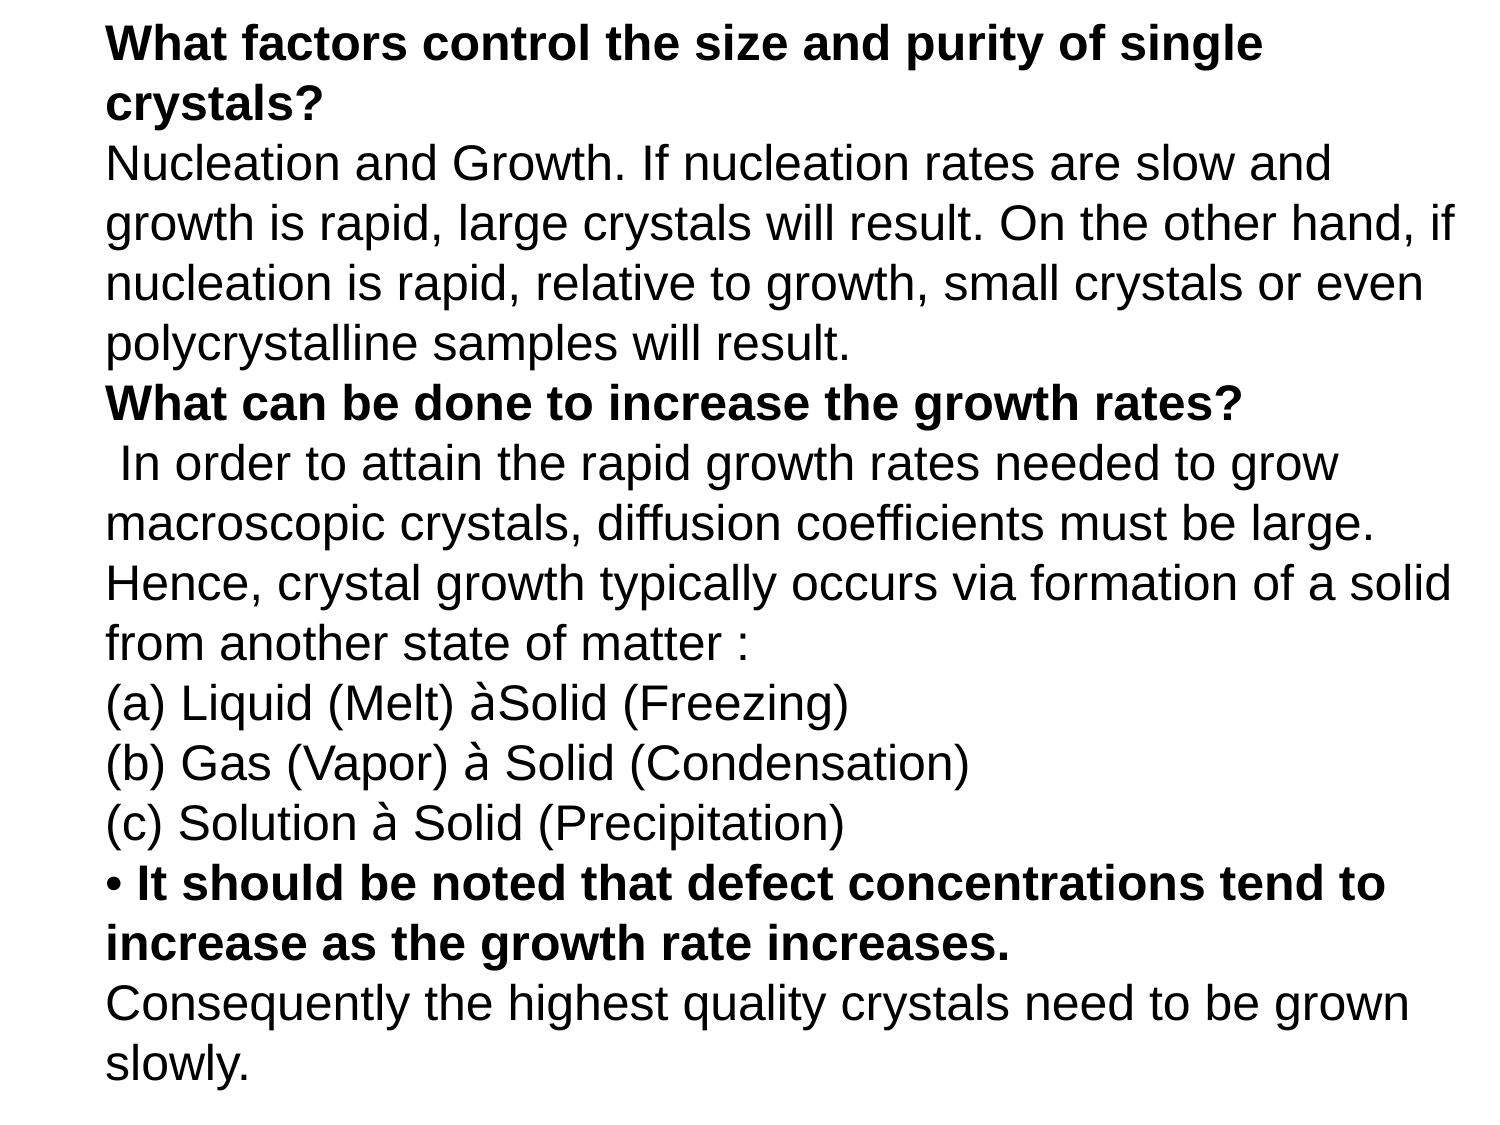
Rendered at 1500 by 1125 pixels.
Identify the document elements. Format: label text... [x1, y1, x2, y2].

text_box What factors control the size and purity of single crystals? Nucleation and Growth. If nucleation rates are slow and growth is rapid, large crystals will result. On the other hand, if nucleation is rapid, relative to growth, small crystals or even polycrystalline samples will result. What can be done to increase the growth rates? In order to attain the rapid growth rates needed to grow macroscopic crystals, diffusion coefficients must be large. Hence, crystal growth typically occurs via formation of a solid from another state of matter : (a) Liquid (Melt) àSolid (Freezing) (b) Gas (Vapor) à Solid (Condensation) (c) Solution à Solid (Precipitation) • It should be noted that defect concentrations tend to increase as the growth rate increases. Consequently the highest quality crystals need to be grown slowly. [90, 2, 1491, 1098]
